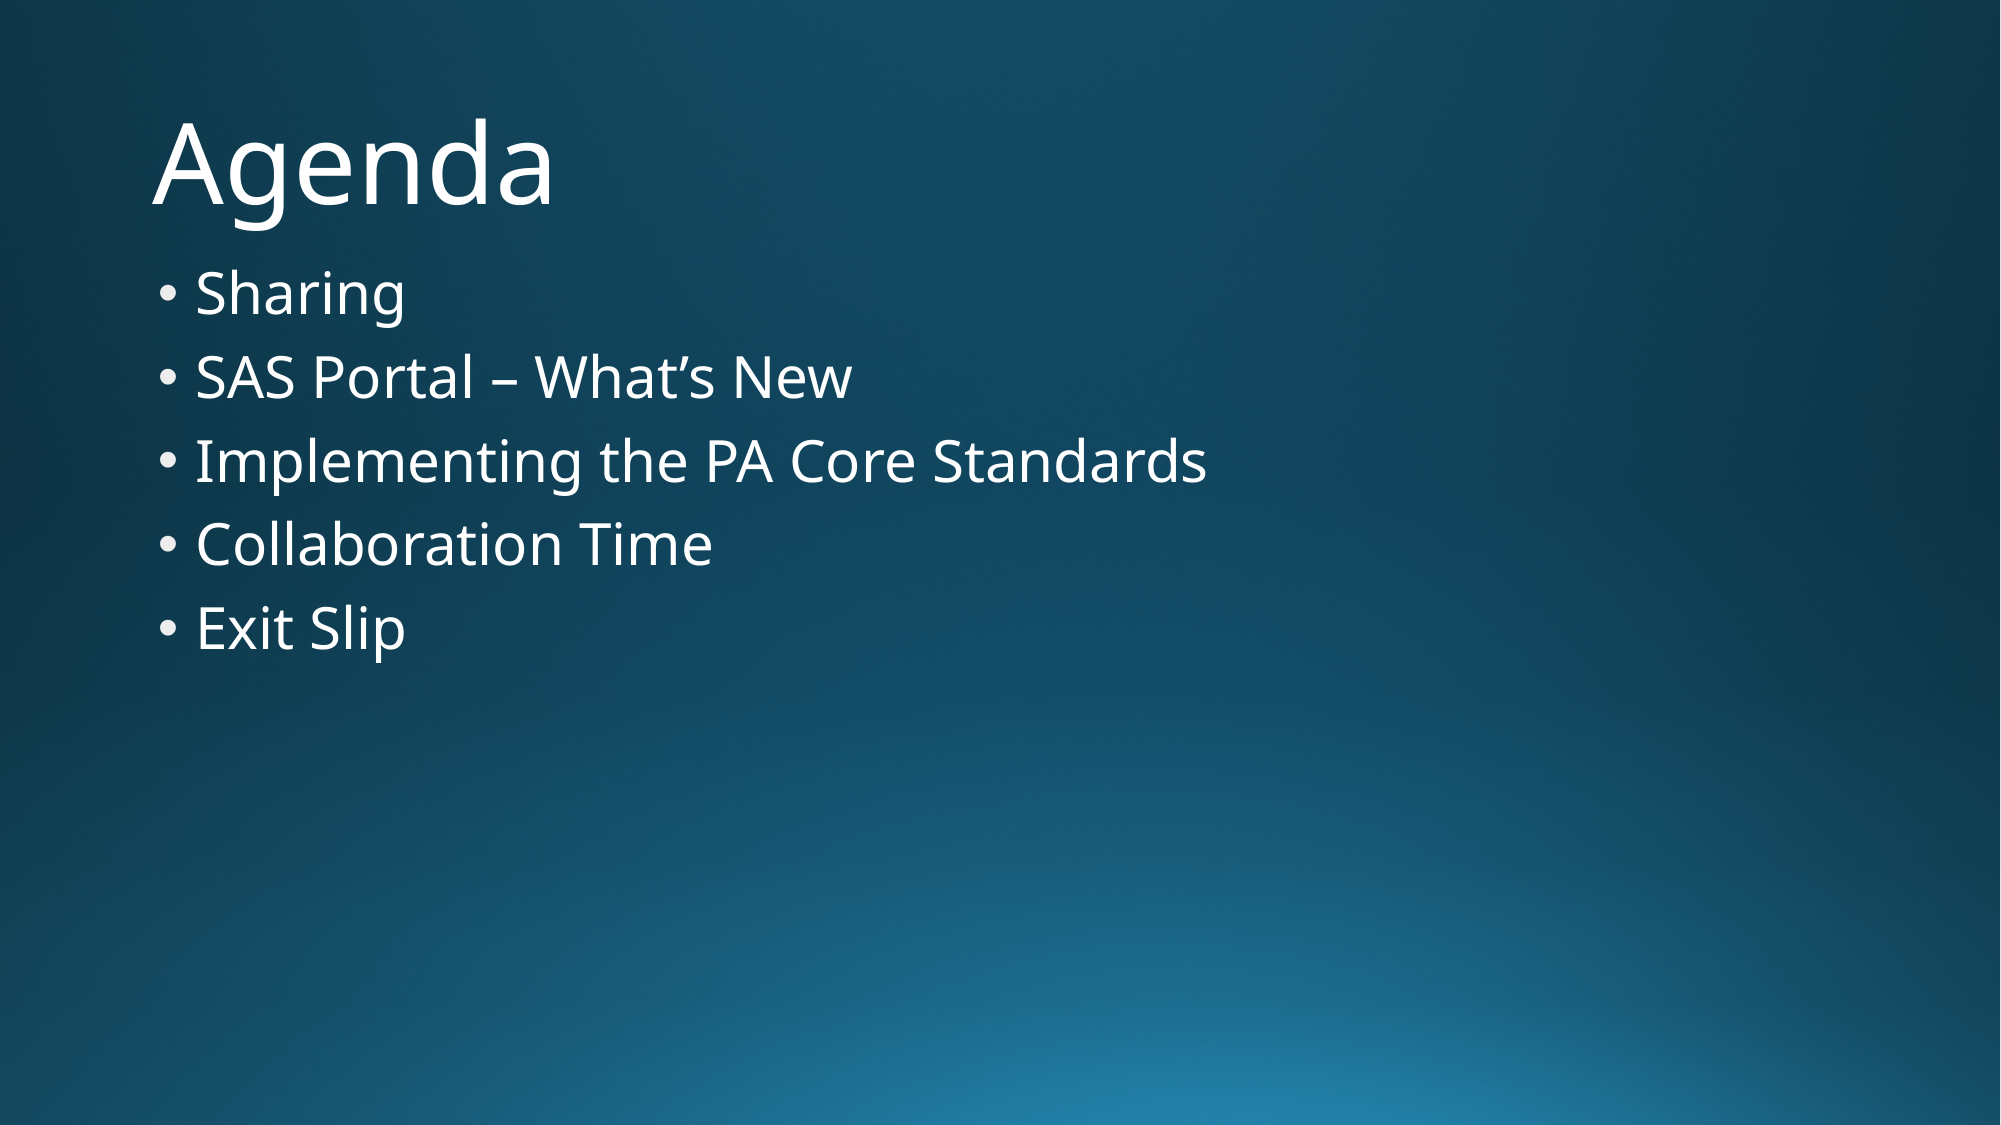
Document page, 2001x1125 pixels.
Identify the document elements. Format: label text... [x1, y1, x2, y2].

list Sharing SAS Portal – What’s New Implementing the PA Core Standards Collaboration Time Exit Slip [142, 257, 1822, 971]
picture [0, 0, 2001, 1125]
title Agenda [137, 59, 1863, 278]
